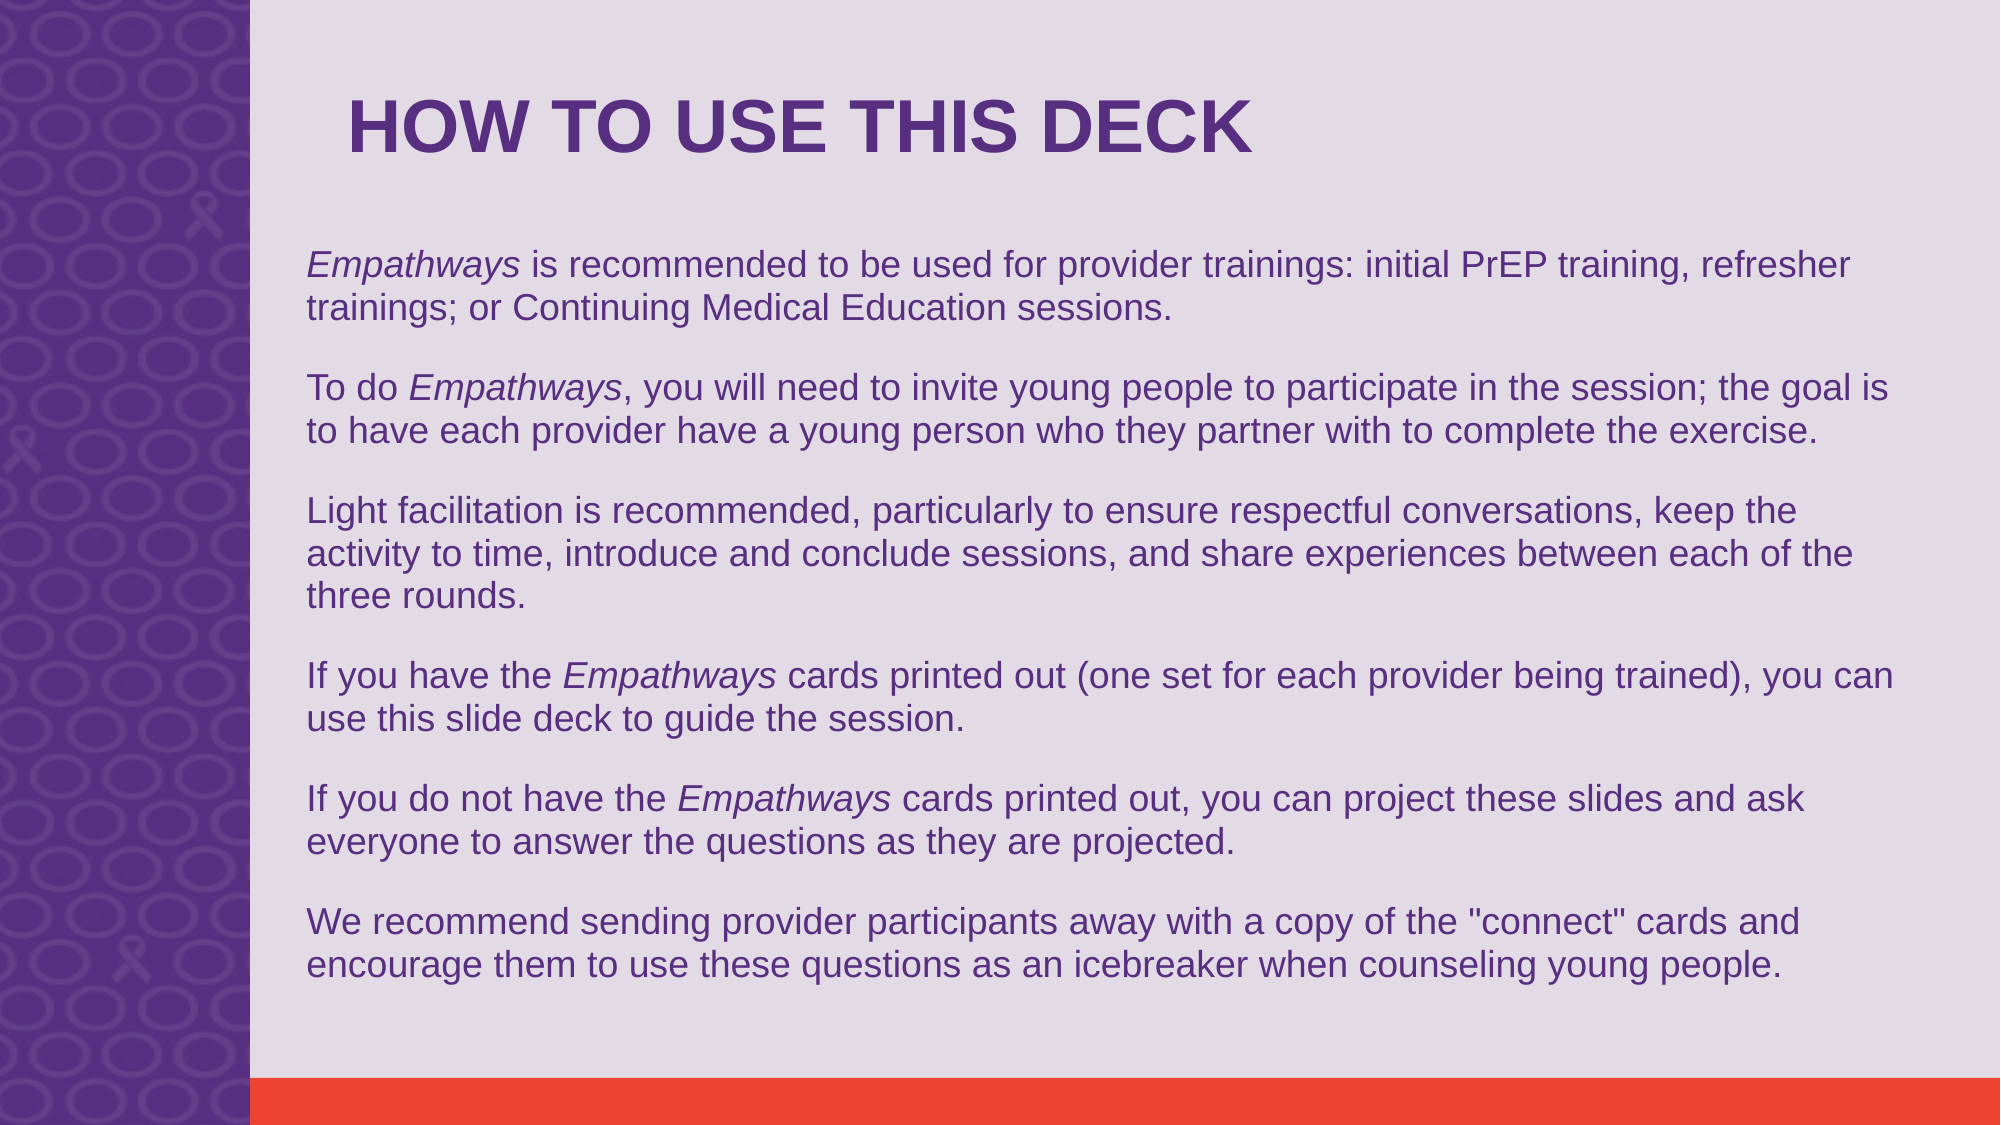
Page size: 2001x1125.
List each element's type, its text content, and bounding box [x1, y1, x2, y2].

picture [0, 0, 250, 1125]
title HOW TO USE THIS DECK [332, 44, 1899, 176]
list Empathways is recommended to be used for provider trainings: initial PrEP training, refresher trainings; or Continuing Medical Education sessions. To do Empathways, you will need to invite young people to participate in the session; the goal is to have each provider have a young person who they partner with to complete the exercise. Light facilitation is recommended, particularly to ensure respectful conversations, keep the activity to time, introduce and conclude sessions, and share experiences between each of the three rounds. If you have the Empathways cards printed out (one set for each provider being trained), you can use this slide deck to guide the session. If you do not have the Empathways cards printed out, you can project these slides and ask everyone to answer the questions as they are projected. We recommend sending provider participants away with a copy of the "connect" cards and encourage them to use these questions as an icebreaker when counseling young people. [291, 235, 1922, 1010]
